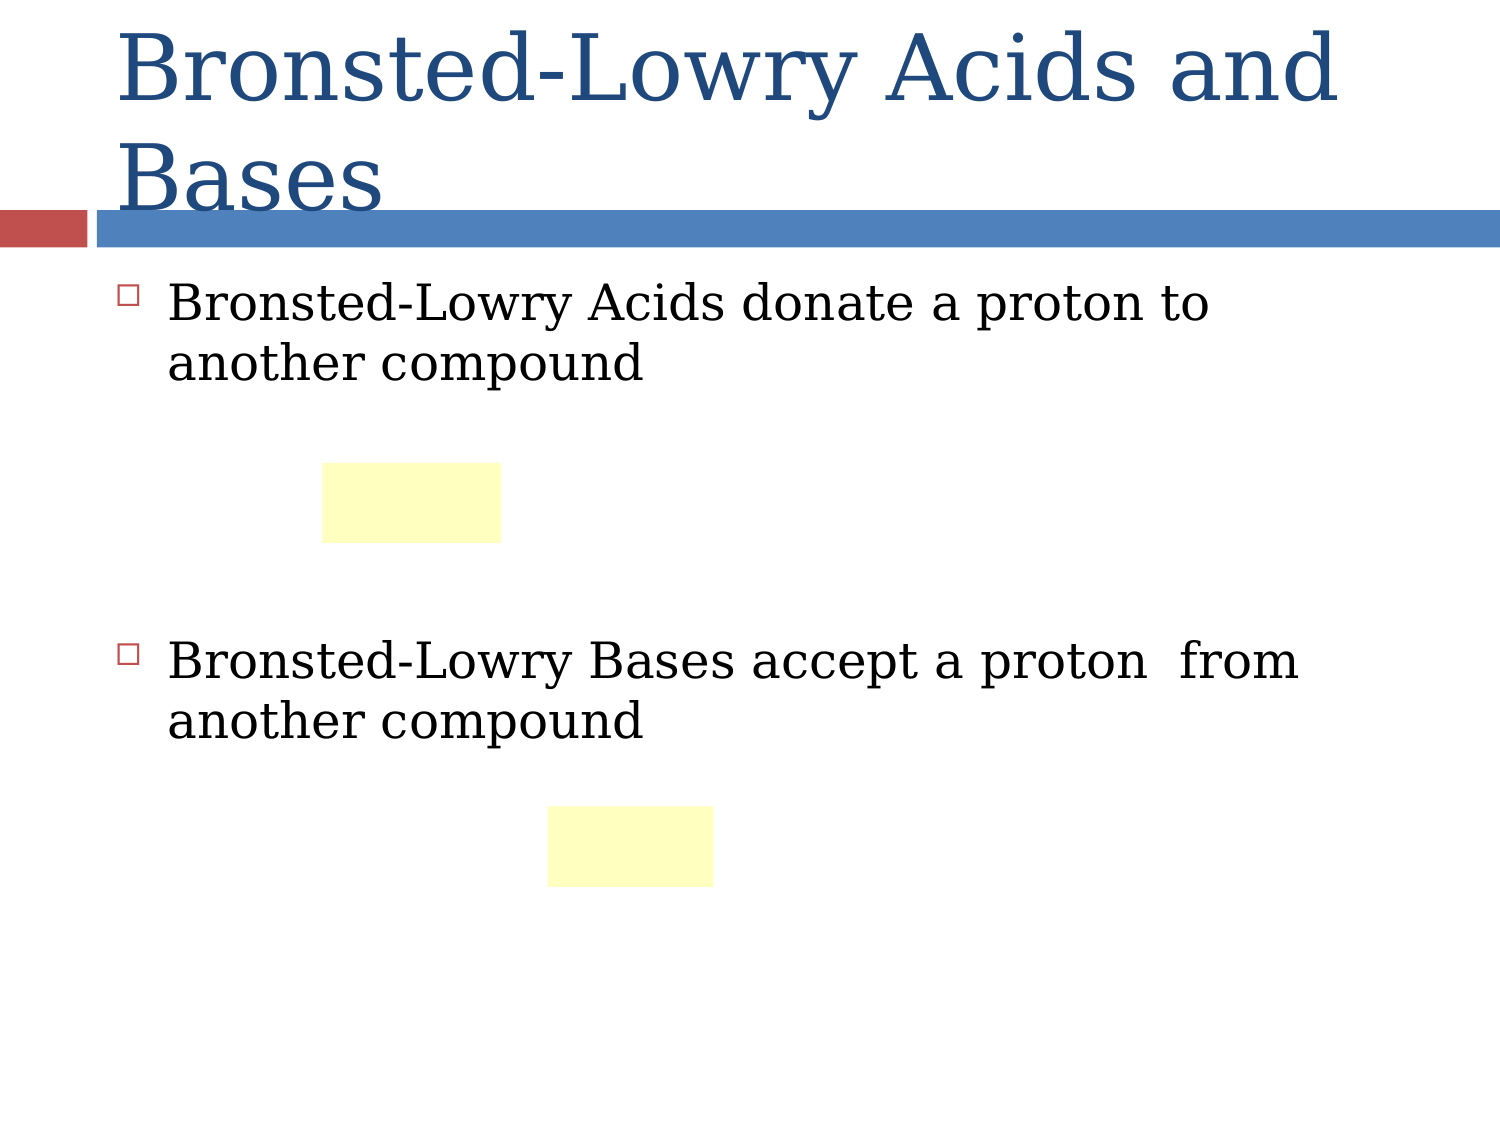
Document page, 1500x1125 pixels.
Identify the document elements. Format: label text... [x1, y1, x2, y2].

text_box [321, 462, 502, 544]
text_box [547, 805, 715, 888]
title Bronsted-Lowry Acids and Bases [100, 37, 1438, 200]
